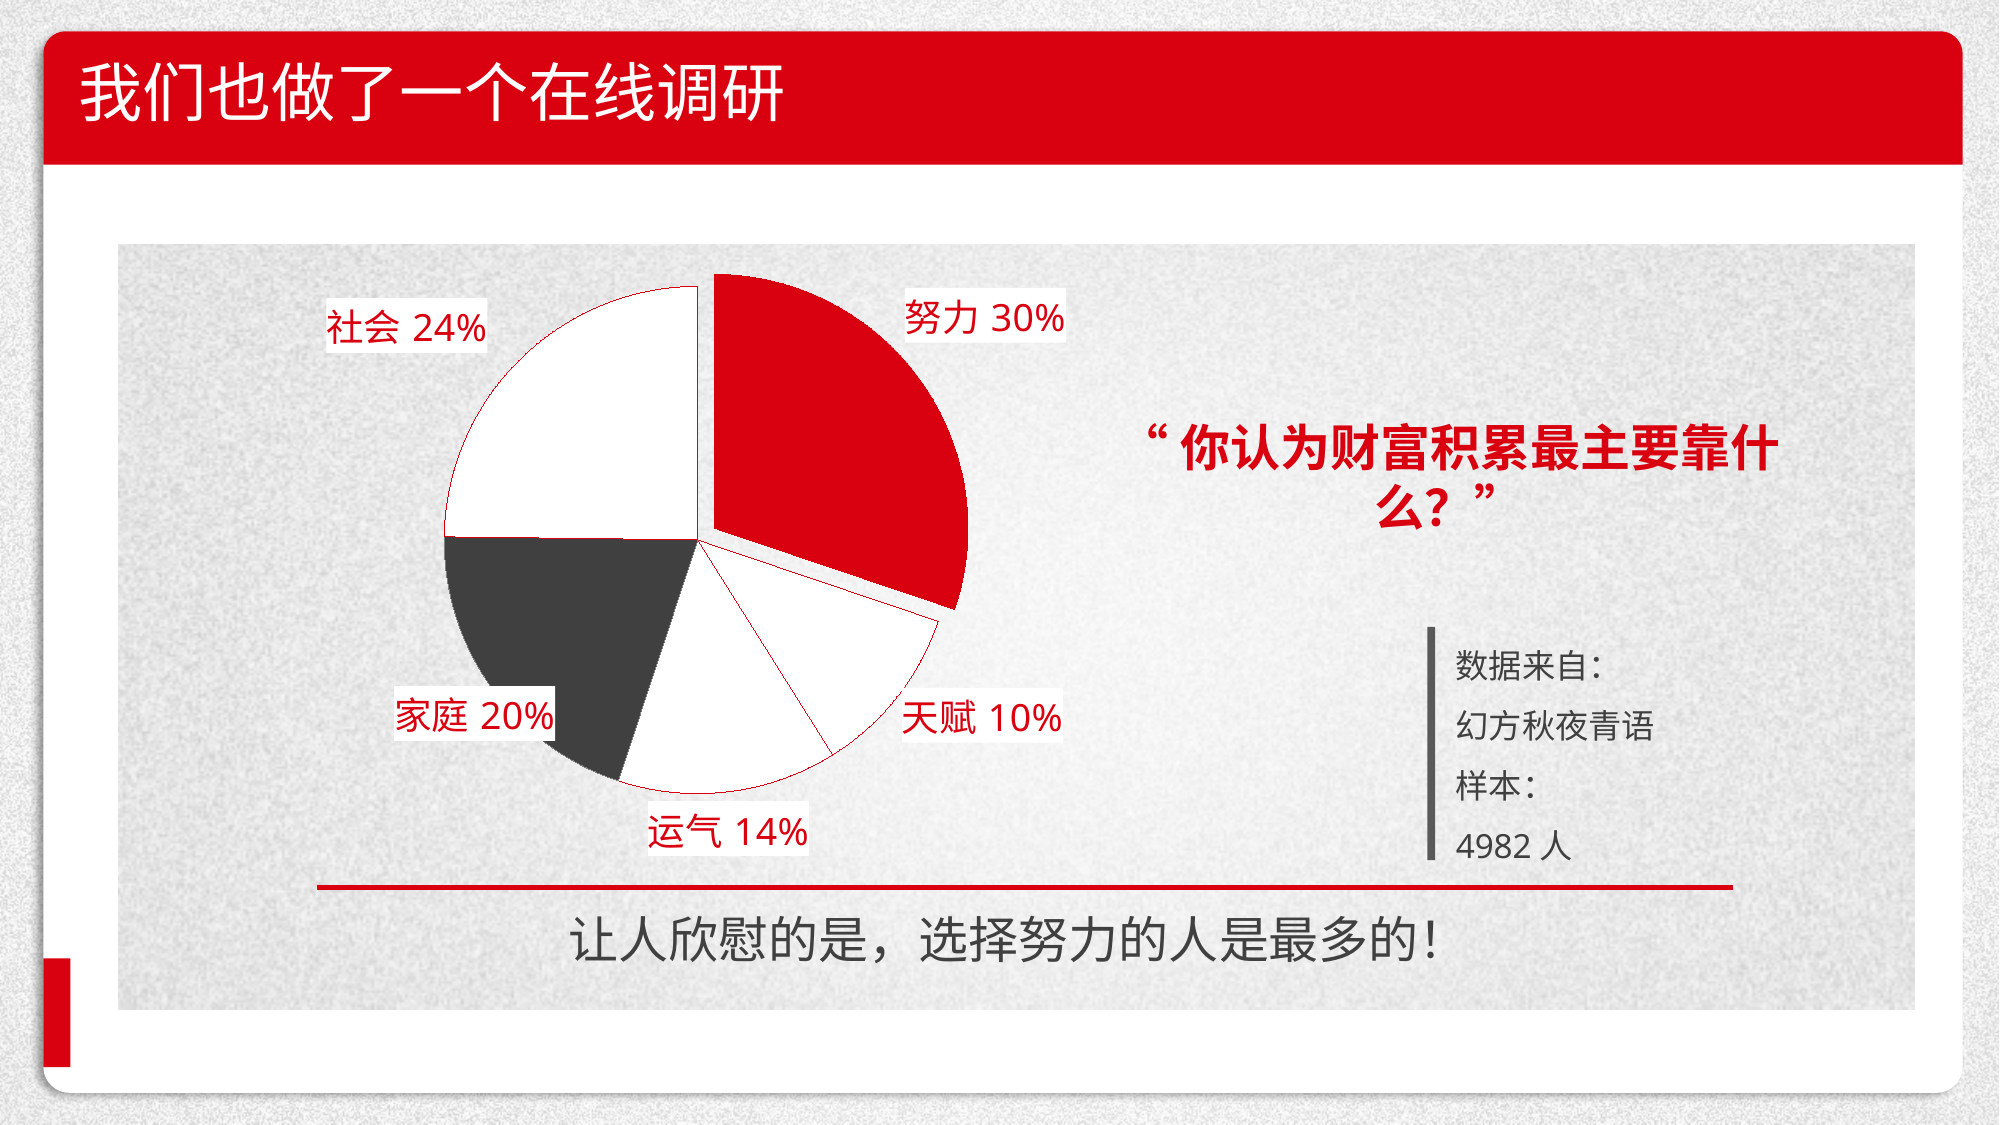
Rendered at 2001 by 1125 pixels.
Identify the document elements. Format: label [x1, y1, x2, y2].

chart [178, 164, 1196, 866]
picture [0, 0, 2000, 1125]
